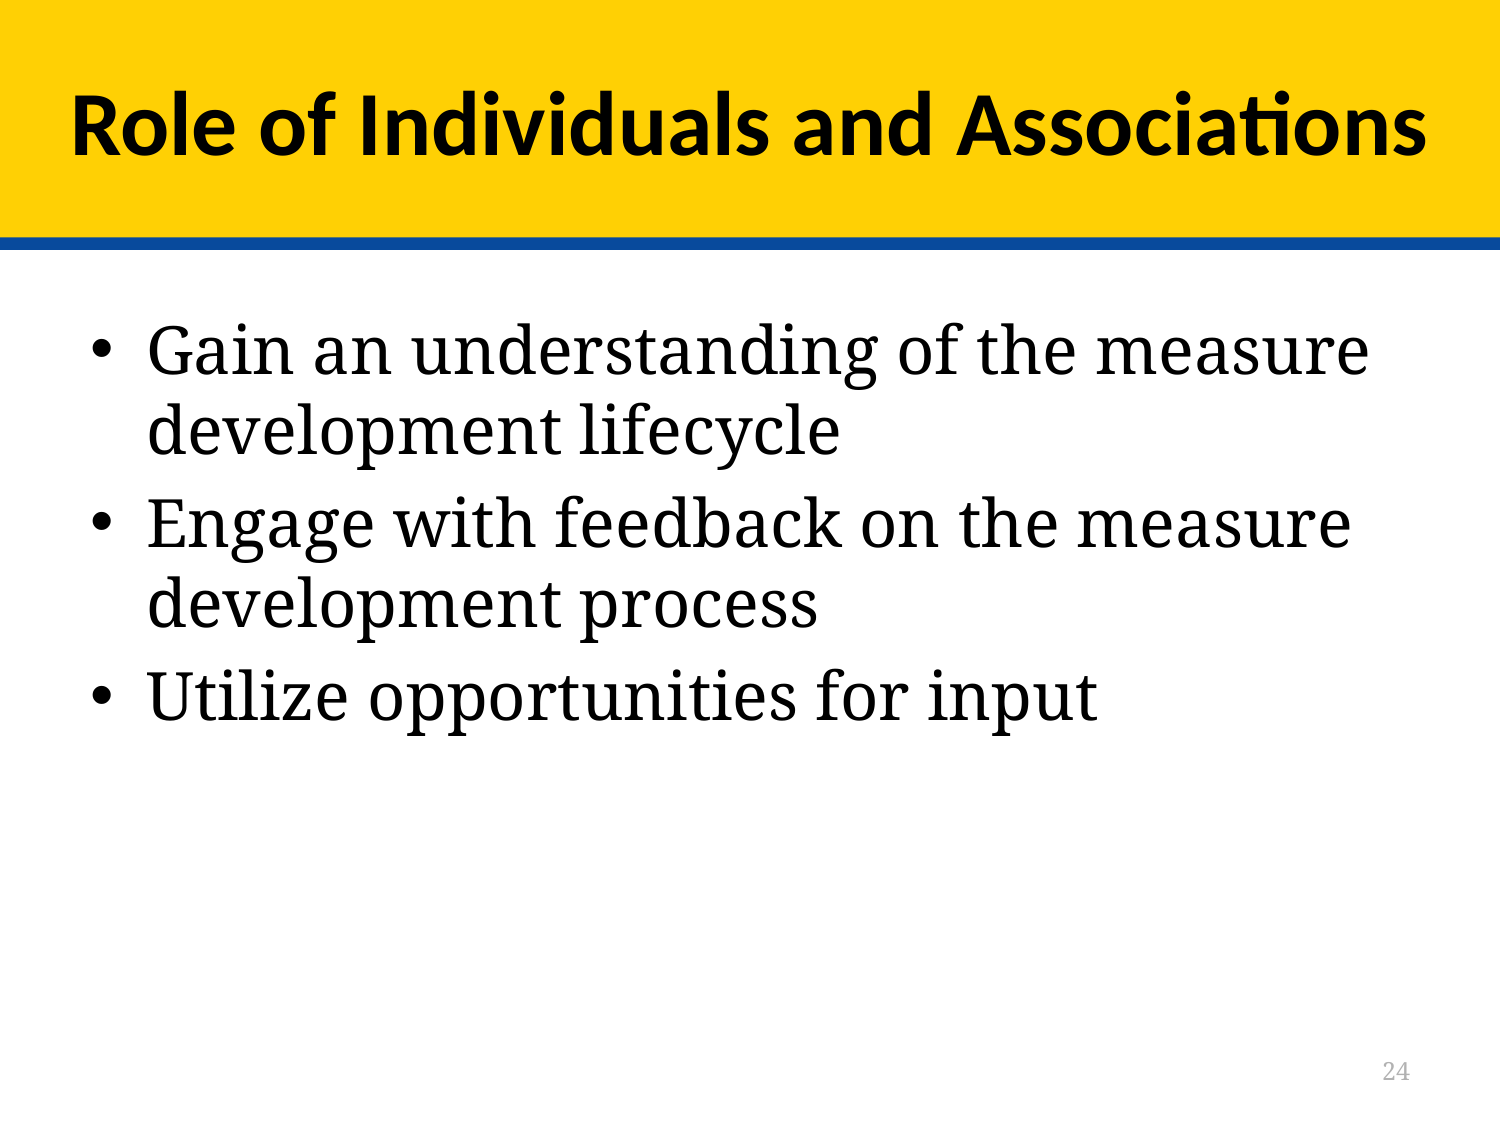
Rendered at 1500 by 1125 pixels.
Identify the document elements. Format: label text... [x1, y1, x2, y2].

list Gain an understanding of the measure development lifecycle Engage with feedback on the measure development process Utilize opportunities for input [75, 299, 1425, 1005]
slide_number 24 [1074, 1042, 1425, 1103]
title Role of Individuals and Associations [0, 0, 1500, 238]
